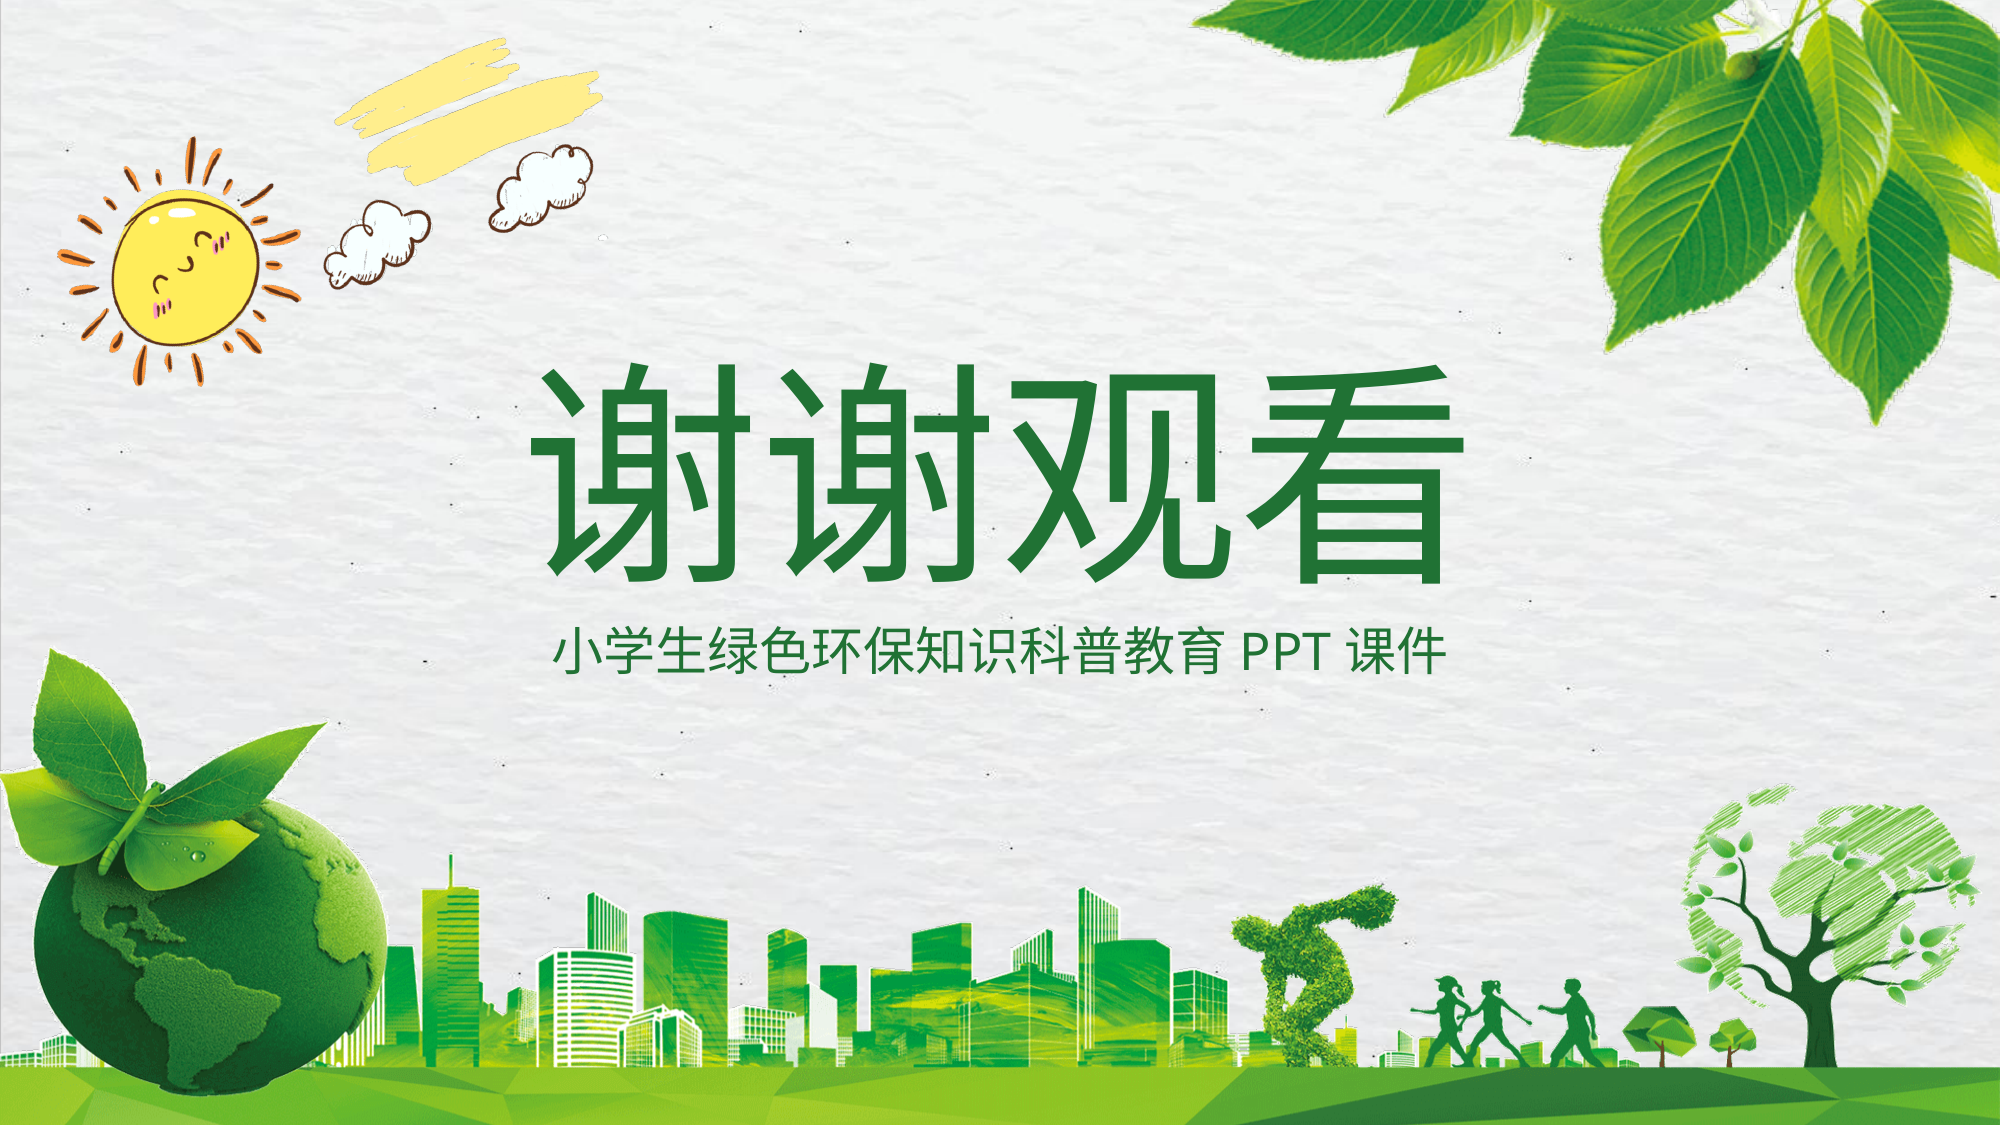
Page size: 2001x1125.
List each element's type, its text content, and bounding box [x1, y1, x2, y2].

text_box 谢谢观看 [505, 317, 1494, 620]
picture [0, 645, 2000, 1125]
picture [1148, 0, 2000, 500]
picture [28, 0, 656, 435]
text_box 小学生绿色环保知识科普教育PPT课件 [536, 611, 1463, 645]
